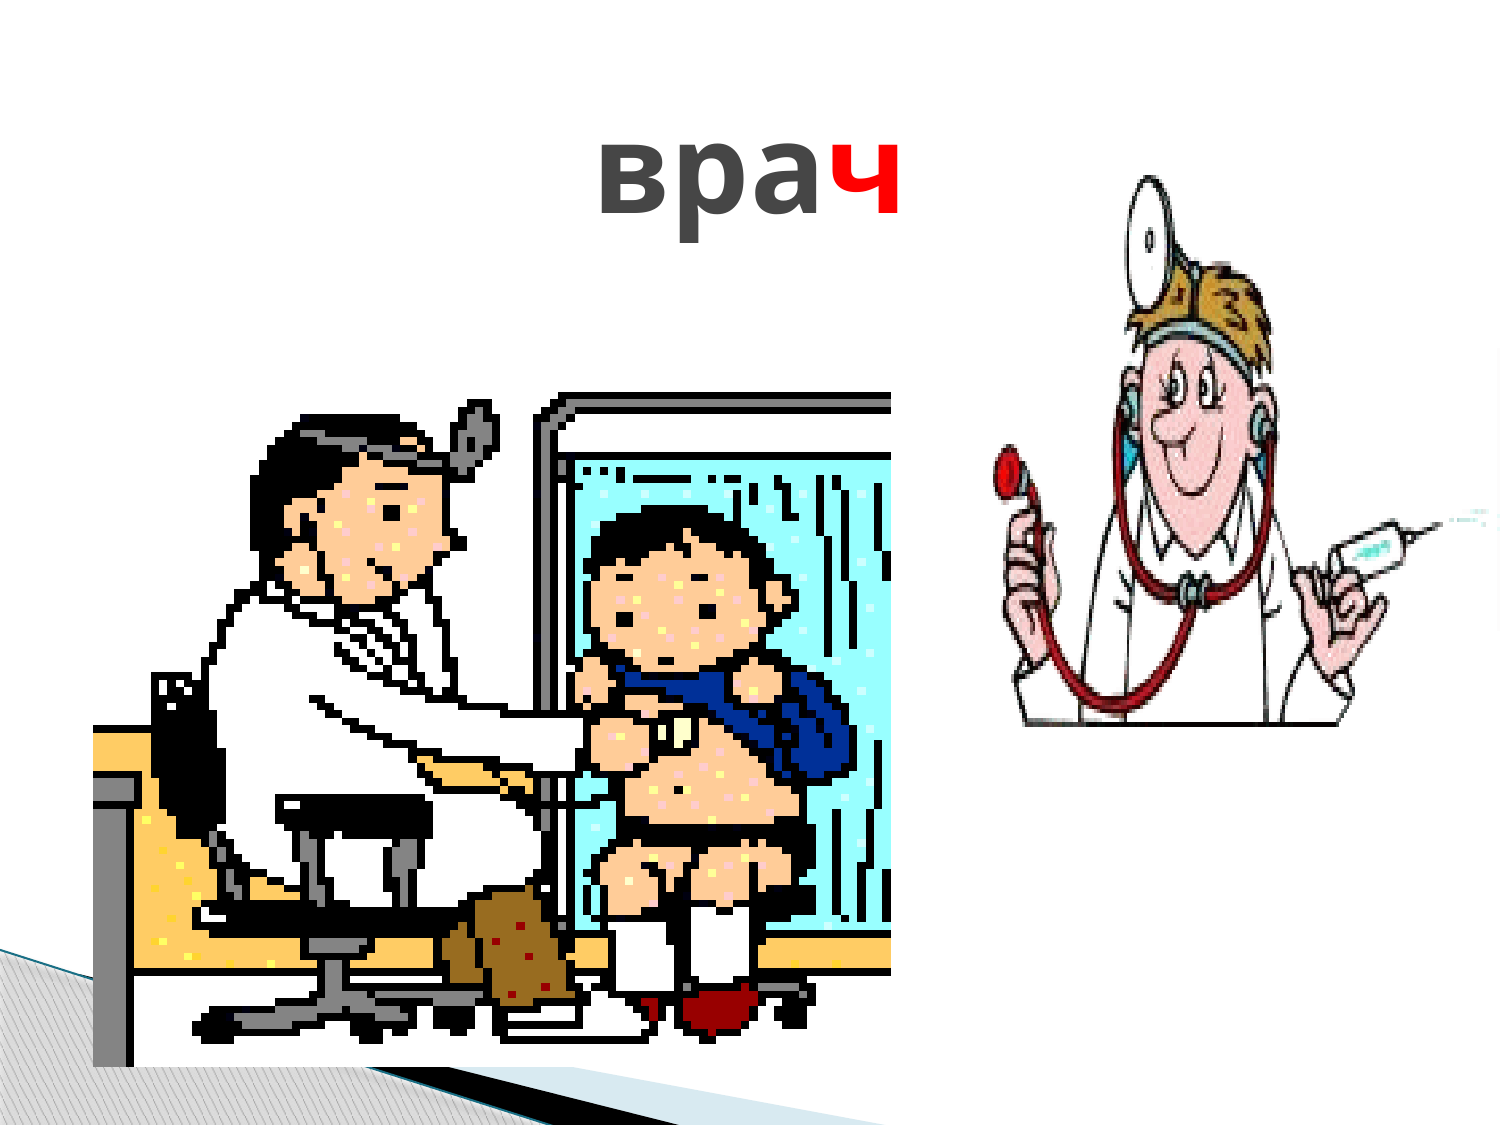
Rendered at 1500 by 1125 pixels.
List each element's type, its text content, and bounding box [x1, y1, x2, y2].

title врач [75, 23, 1425, 303]
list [93, 339, 891, 1067]
picture [993, 175, 1500, 727]
